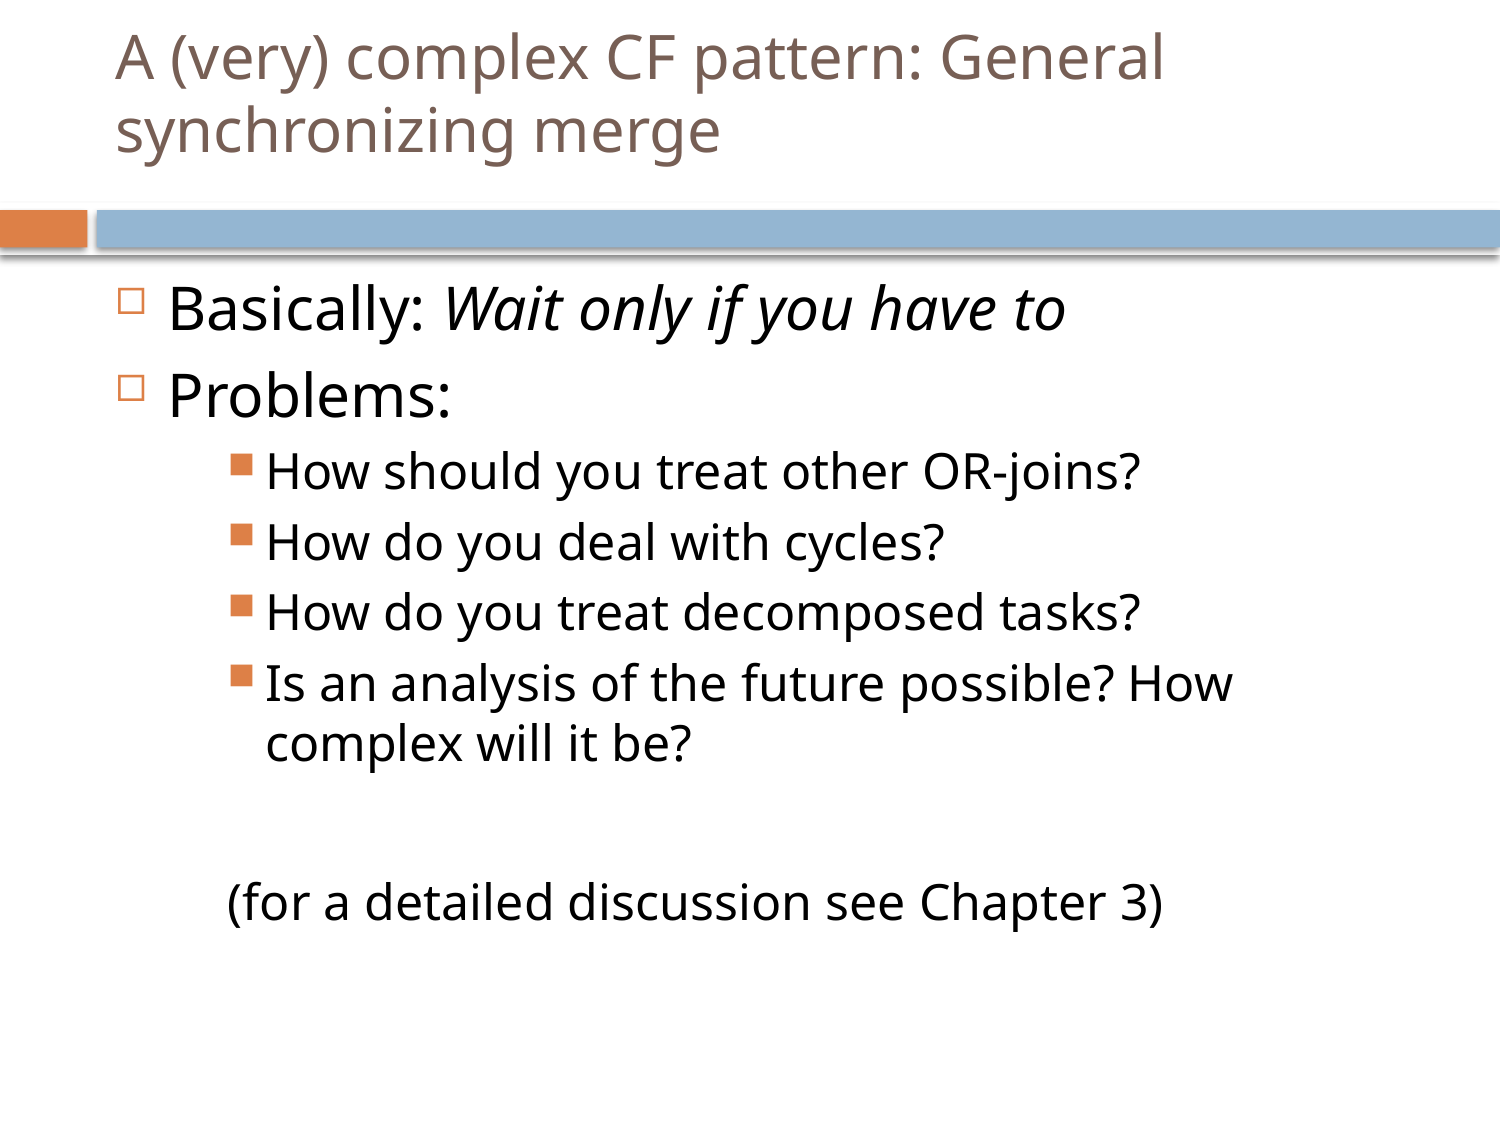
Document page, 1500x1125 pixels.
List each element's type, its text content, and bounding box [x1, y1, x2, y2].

list Basically: Wait only if you have to Problems: How should you treat other OR-joins? How do you deal with cycles? How do you treat decomposed tasks? Is an analysis of the future possible? How complex will it be? (for a detailed discussion see Chapter 3) [100, 262, 1438, 1000]
title A (very) complex CF pattern: General synchronizing merge [100, 10, 1438, 173]
